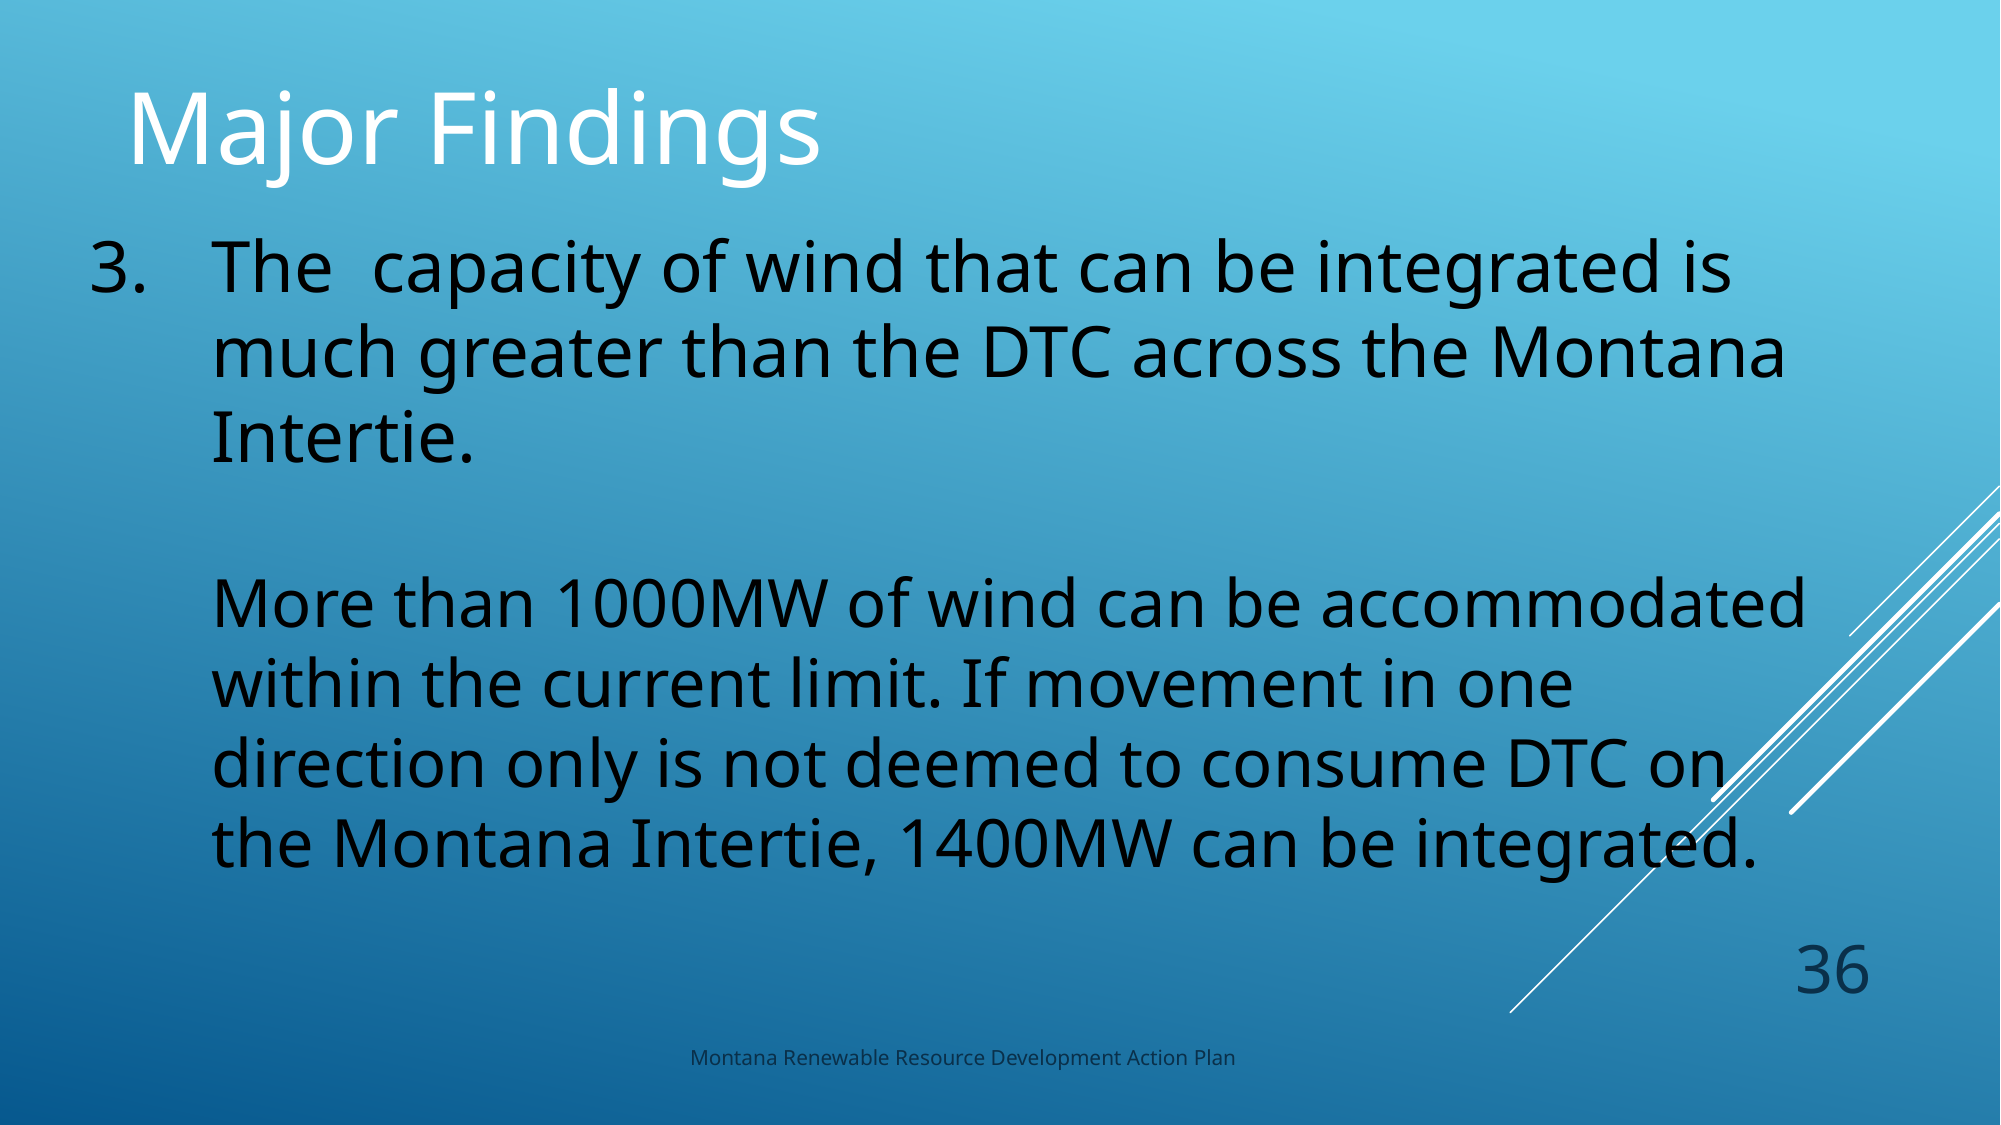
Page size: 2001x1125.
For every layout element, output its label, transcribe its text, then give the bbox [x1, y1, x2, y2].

text_box Major Findings [110, 56, 1874, 192]
text_box The capacity of wind that can be integrated is much greater than the DTC across the Montana Intertie. More than 1000MW of wind can be accommodated within the current limit. If movement in one direction only is not deemed to consume DTC on the Montana Intertie, 1400MW can be integrated. [65, 214, 1845, 889]
footer Montana Renewable Resource Development Action Plan [675, 1037, 1425, 1098]
slide_number 36 [1700, 915, 1888, 1025]
